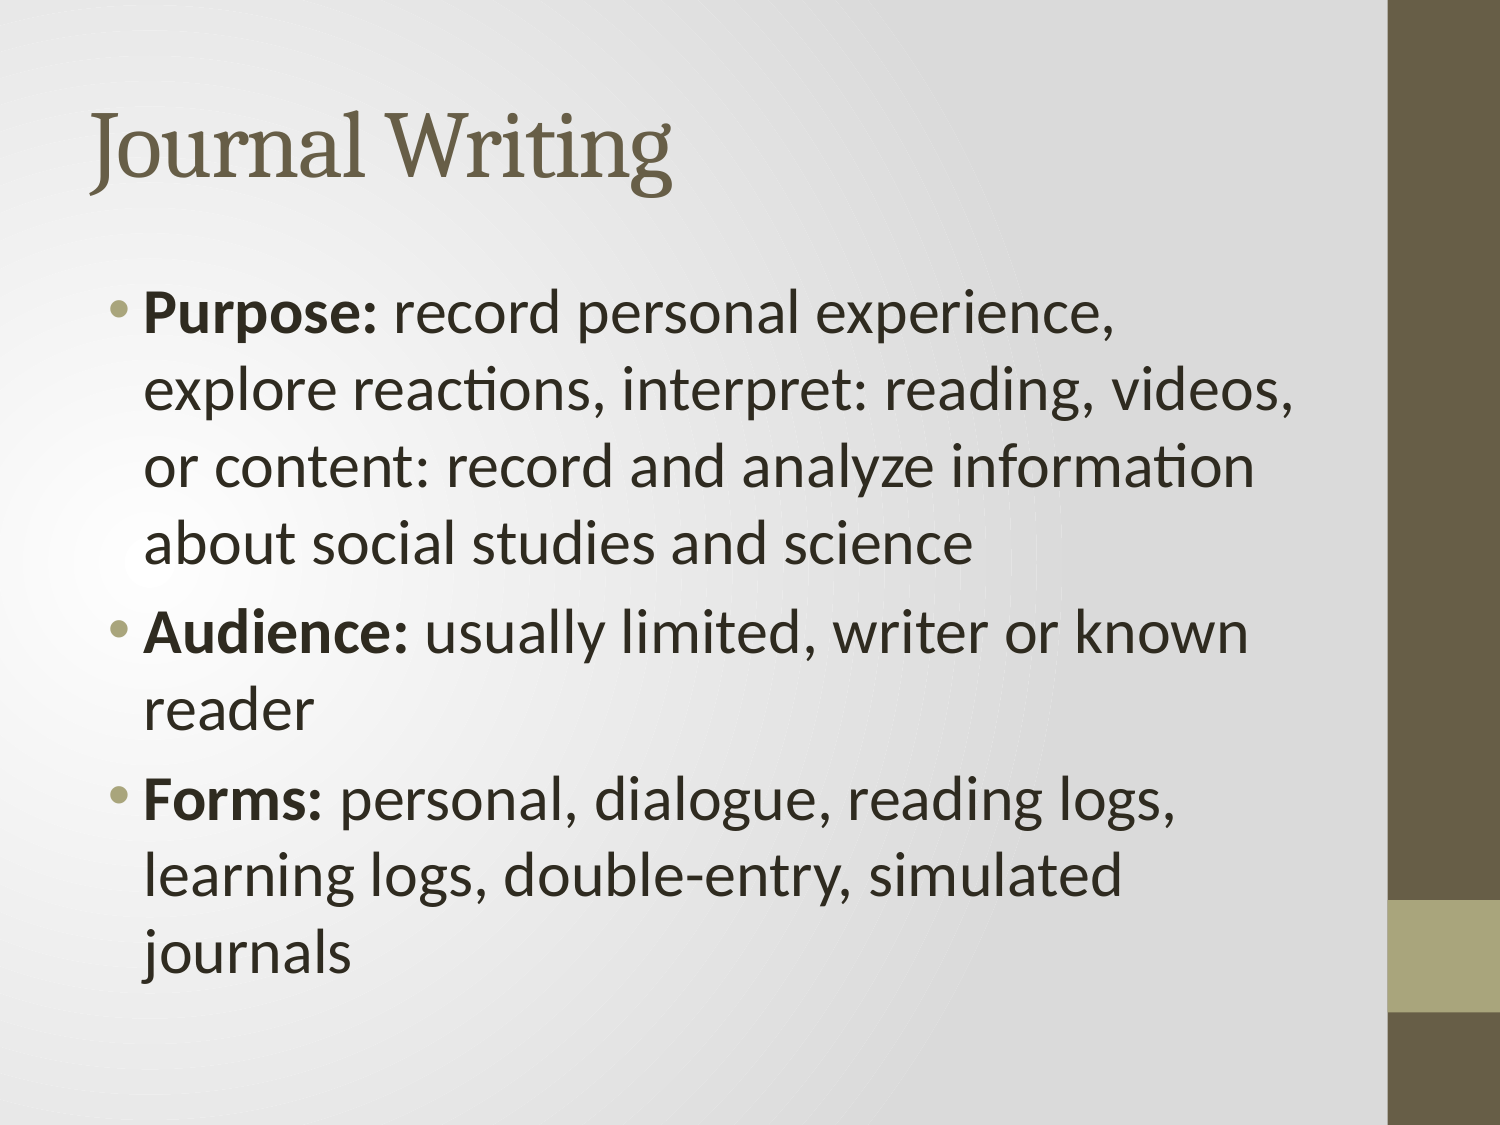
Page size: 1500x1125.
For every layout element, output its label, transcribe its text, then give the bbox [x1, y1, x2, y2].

list Purpose: record personal experience, explore reactions, interpret: reading, videos, or content: record and analyze information about social studies and science Audience: usually limited, writer or known reader Forms: personal, dialogue, reading logs, learning logs, double-entry, simulated journals [75, 262, 1325, 1050]
title Journal Writing [75, 45, 1325, 233]
